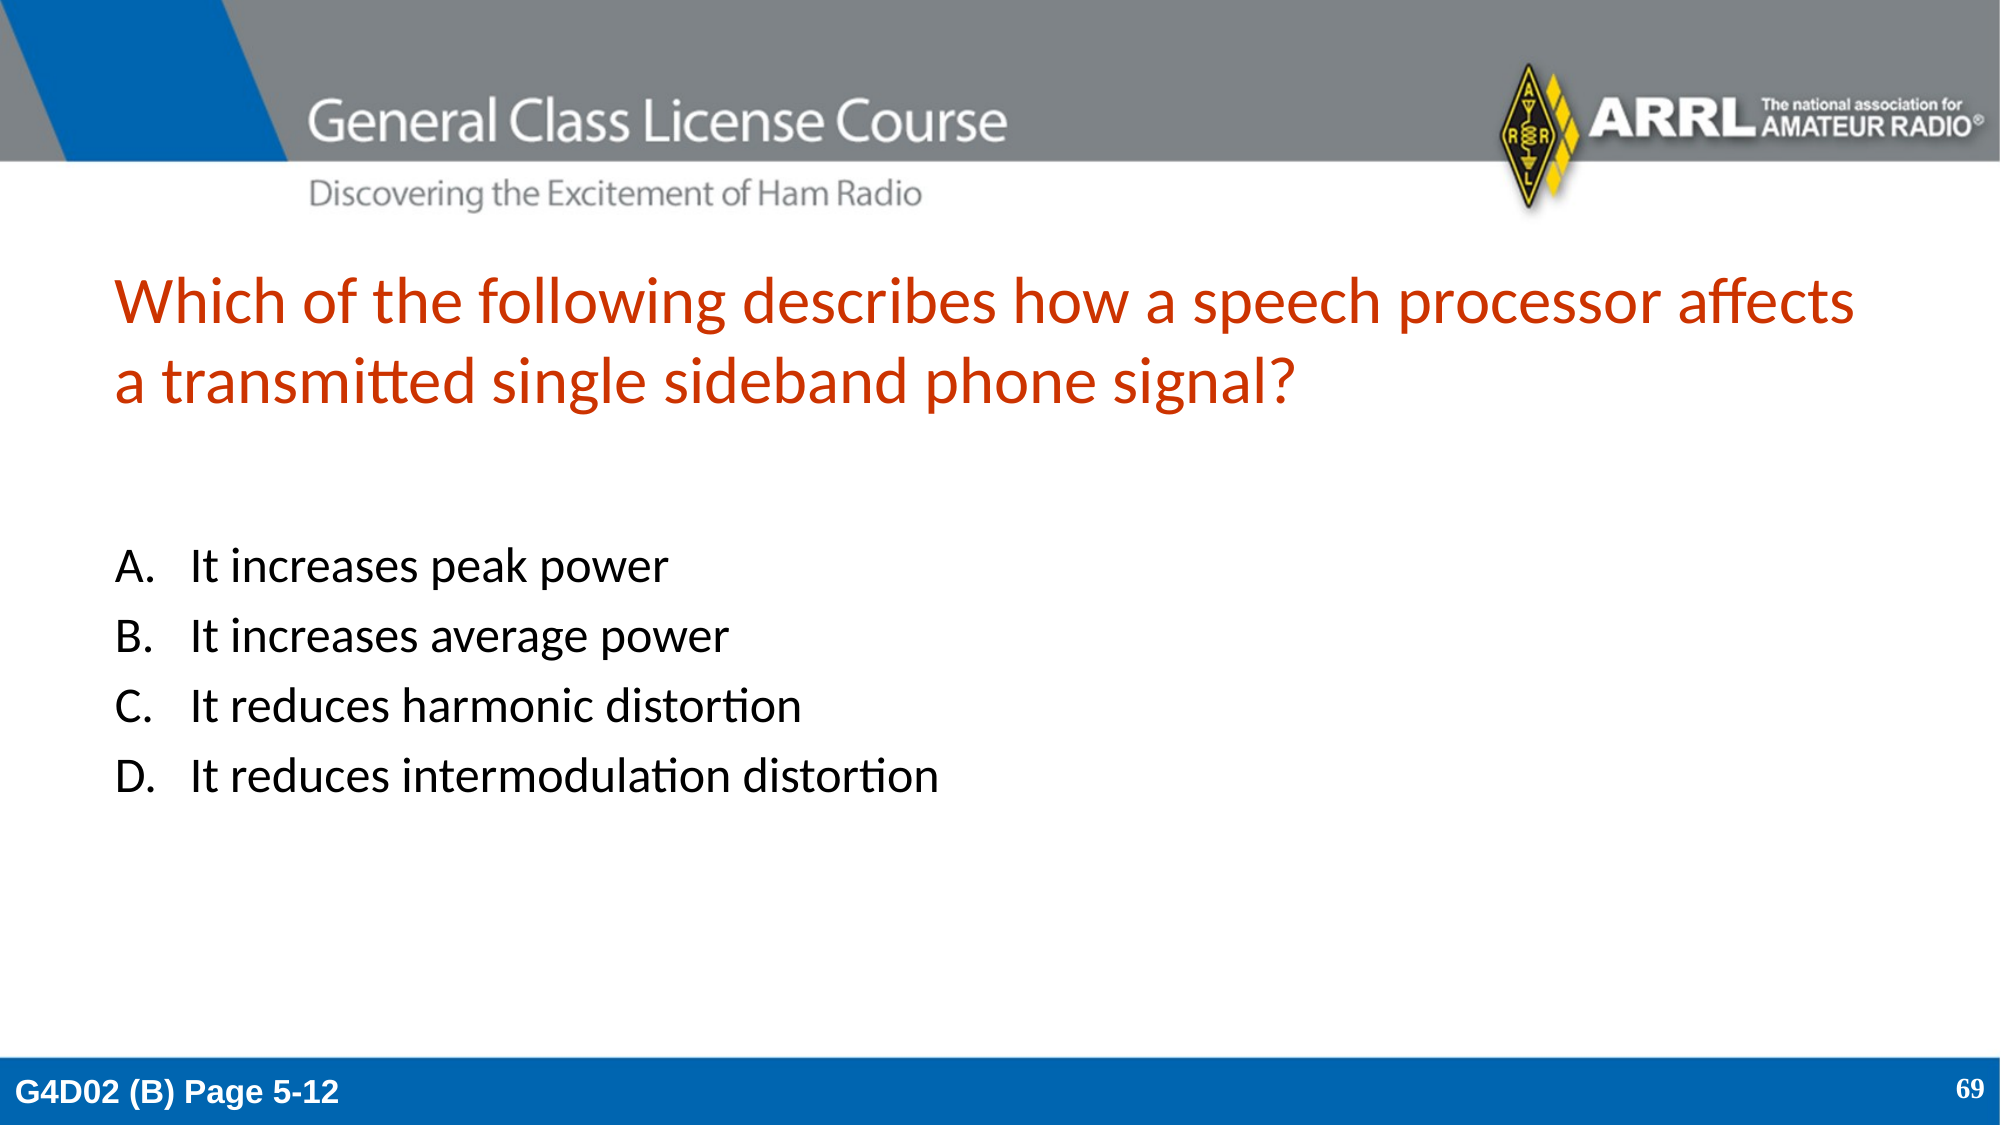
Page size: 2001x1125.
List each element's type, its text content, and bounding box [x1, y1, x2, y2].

text_box G4D02 (B) Page 5-12 [0, 1062, 1313, 1118]
list It increases peak power It increases average power It reduces harmonic distortion It reduces intermodulation distortion [99, 525, 1900, 1005]
text_box 69 [1875, 1062, 2000, 1113]
title Which of the following describes how a speech processor affects a transmitted single sideband phone signal? [99, 249, 1900, 468]
picture [0, 0, 2001, 1125]
